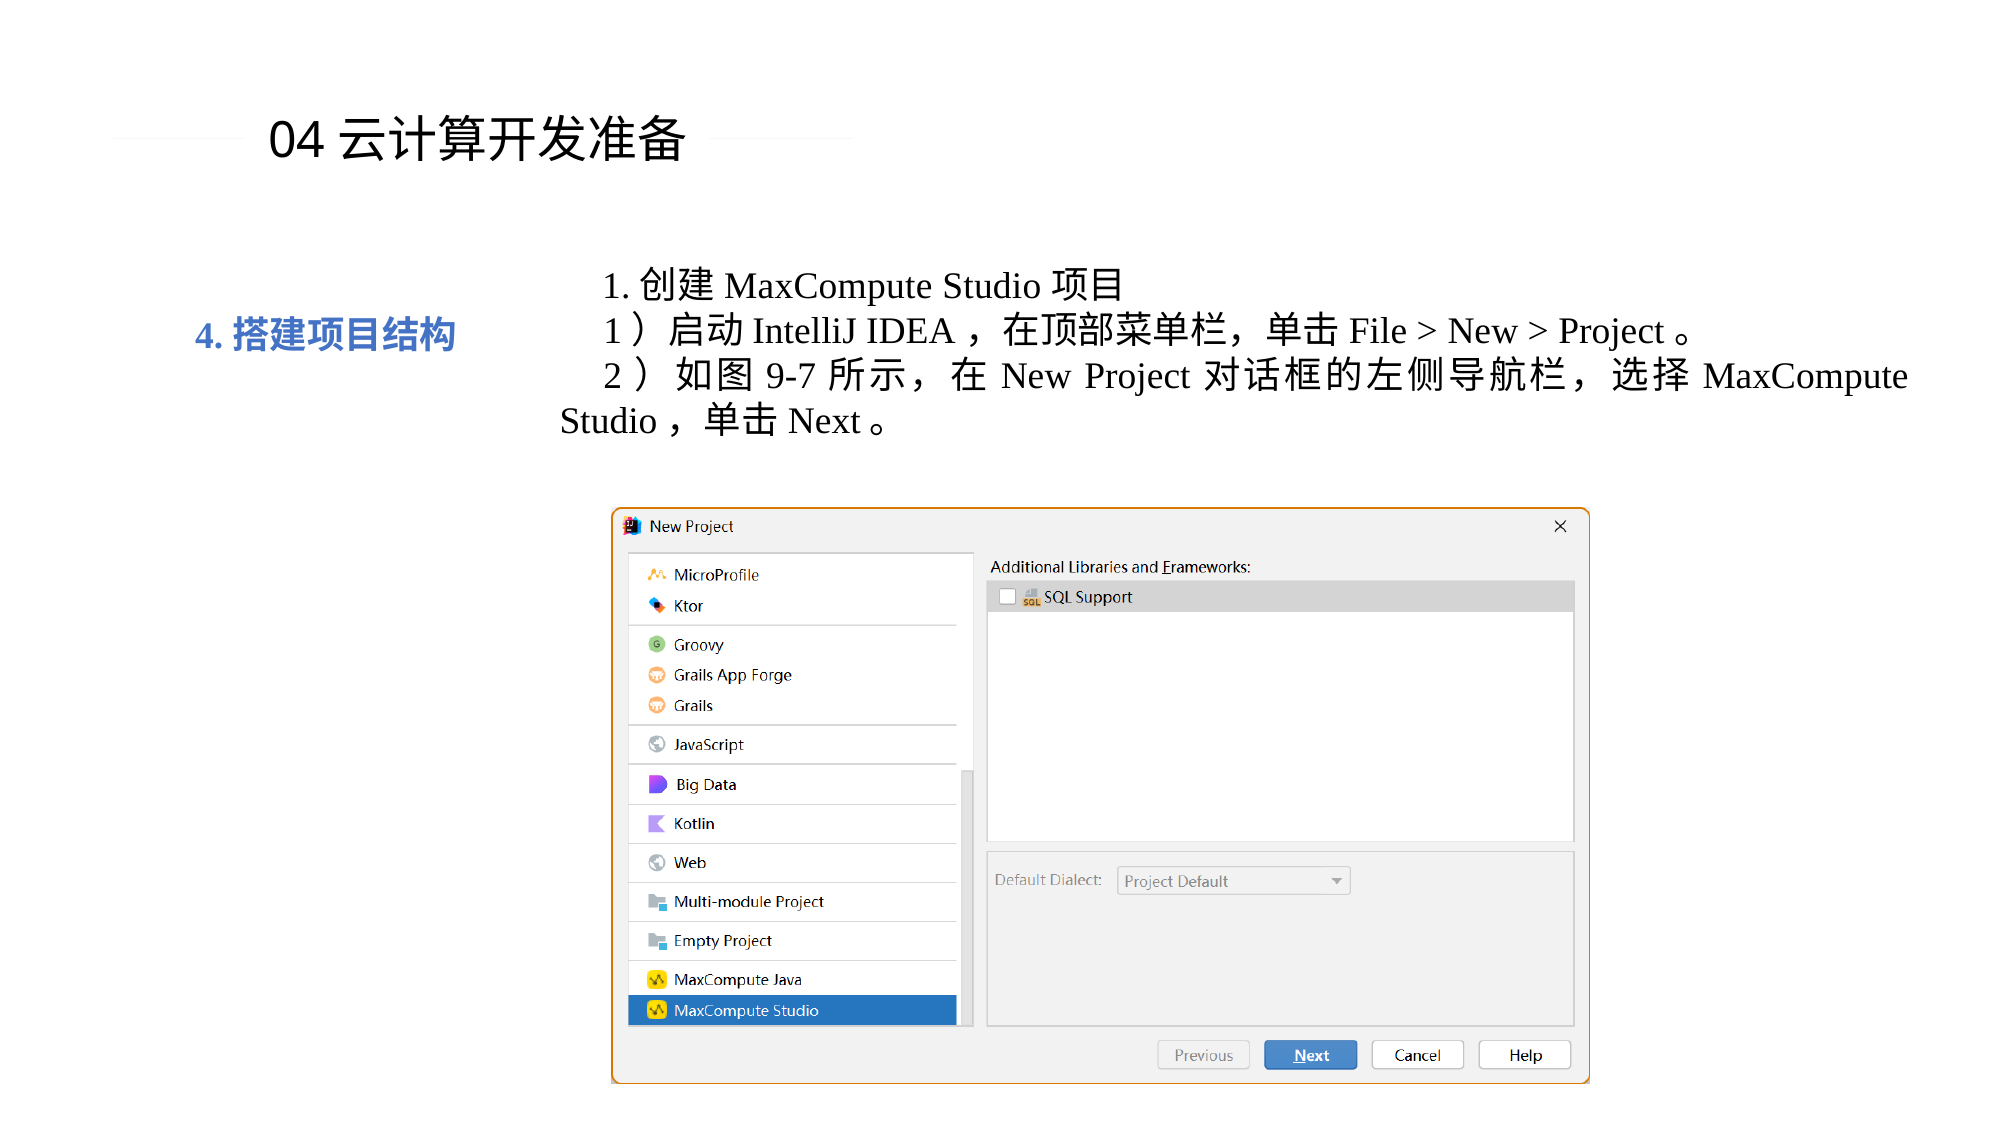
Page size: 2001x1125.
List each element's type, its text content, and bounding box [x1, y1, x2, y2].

text_box 1.创建MaxCompute Studio项目 1）启动IntelliJ IDEA，在顶部菜单栏，单击File > New > Project。 2）如图9-7所示，在New Project对话框的左侧导航栏，选择MaxCompute Studio，单击Next。 [544, 265, 1924, 449]
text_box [112, 100, 854, 176]
picture [611, 507, 1590, 1084]
text_box 4.搭建项目结构 [136, 303, 544, 364]
